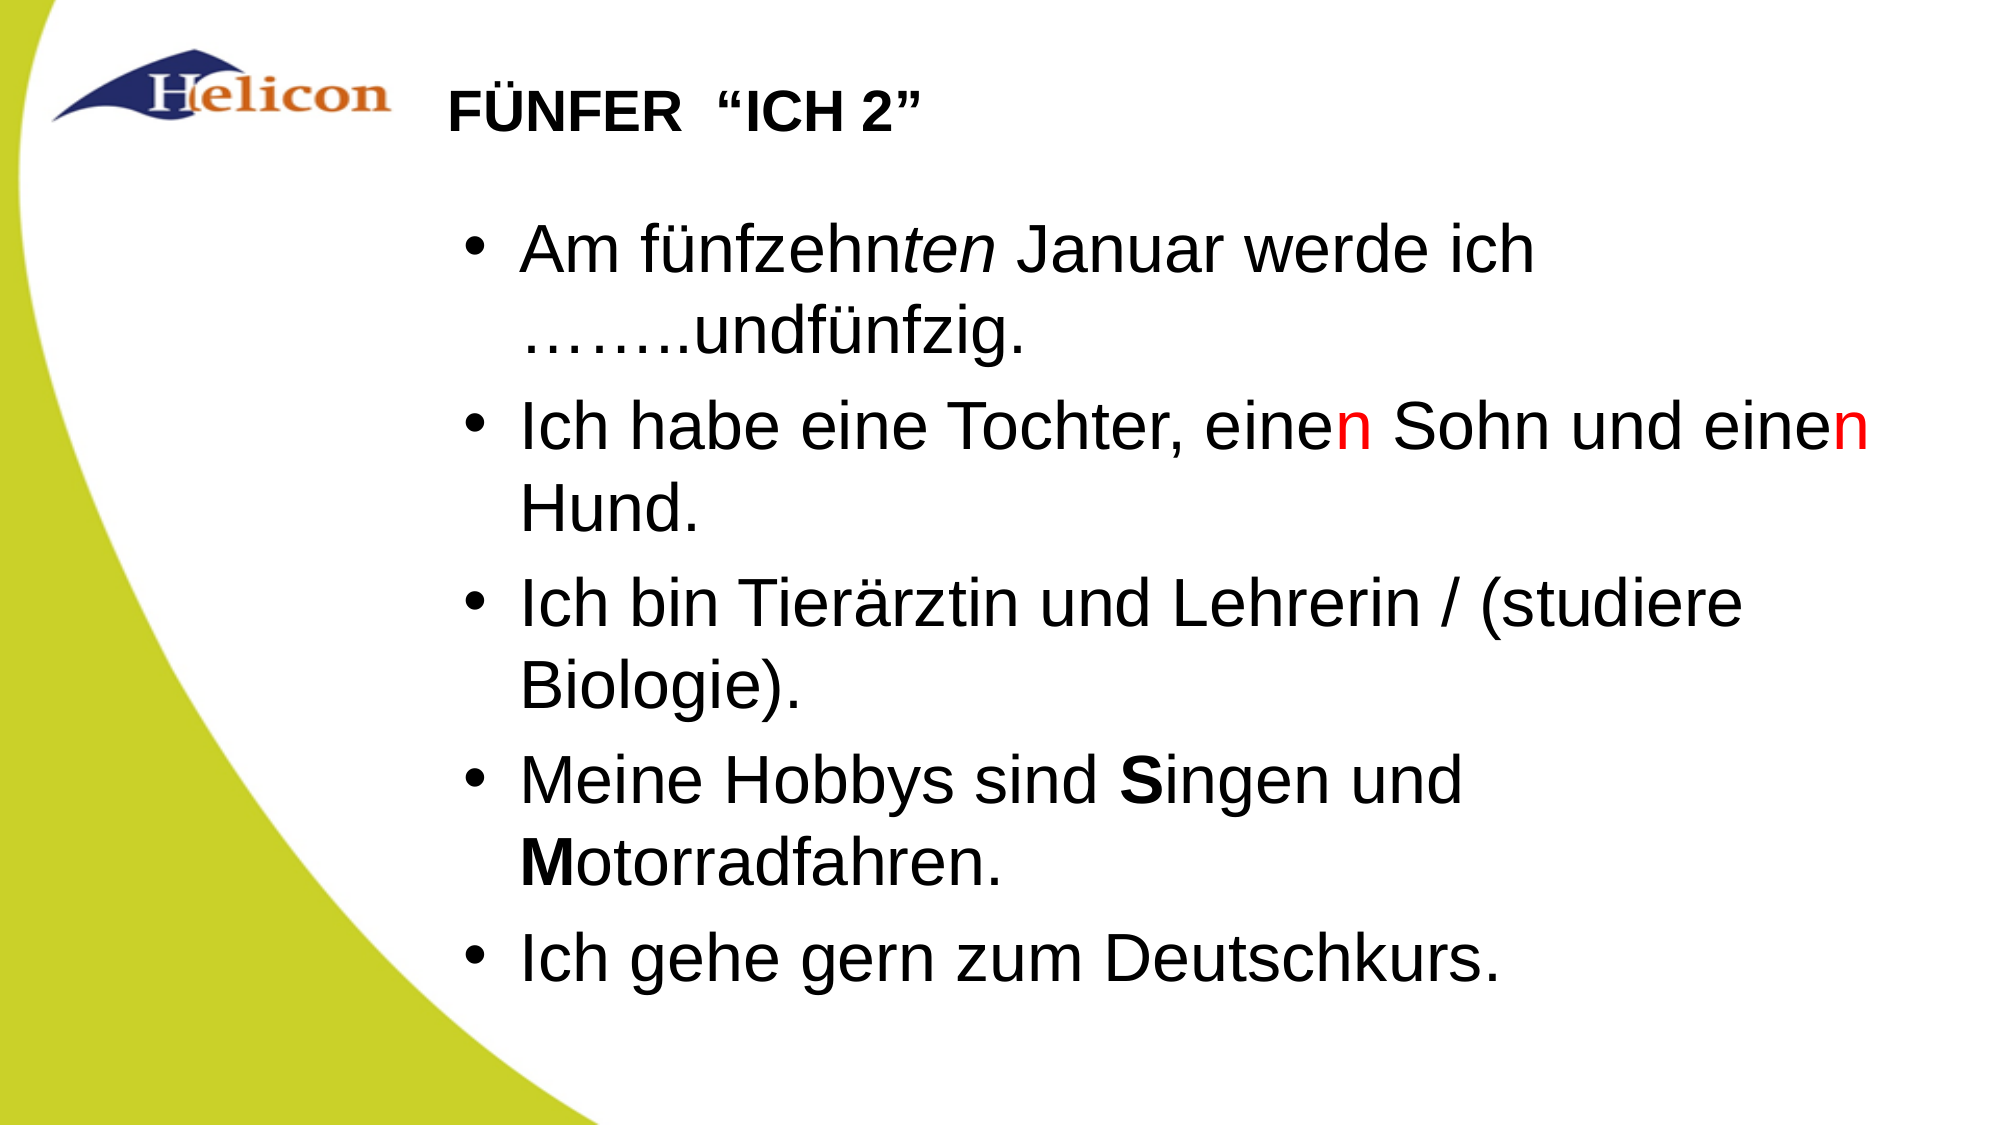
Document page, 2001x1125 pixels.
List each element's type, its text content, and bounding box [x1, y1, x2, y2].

picture [0, 0, 2000, 1125]
list Am fünfzehnten Januar werde ich ……..undfünfzig. Ich habe eine Tochter, einen Sohn und einen Hund. Ich bin Tierärztin und Lehrerin / (studiere Biologie). Meine Hobbys sind Singen und Motorradfahren. Ich gehe gern zum Deutschkurs. [448, 196, 1900, 1005]
title FÜNFER “ICH 2” [432, 54, 1887, 161]
